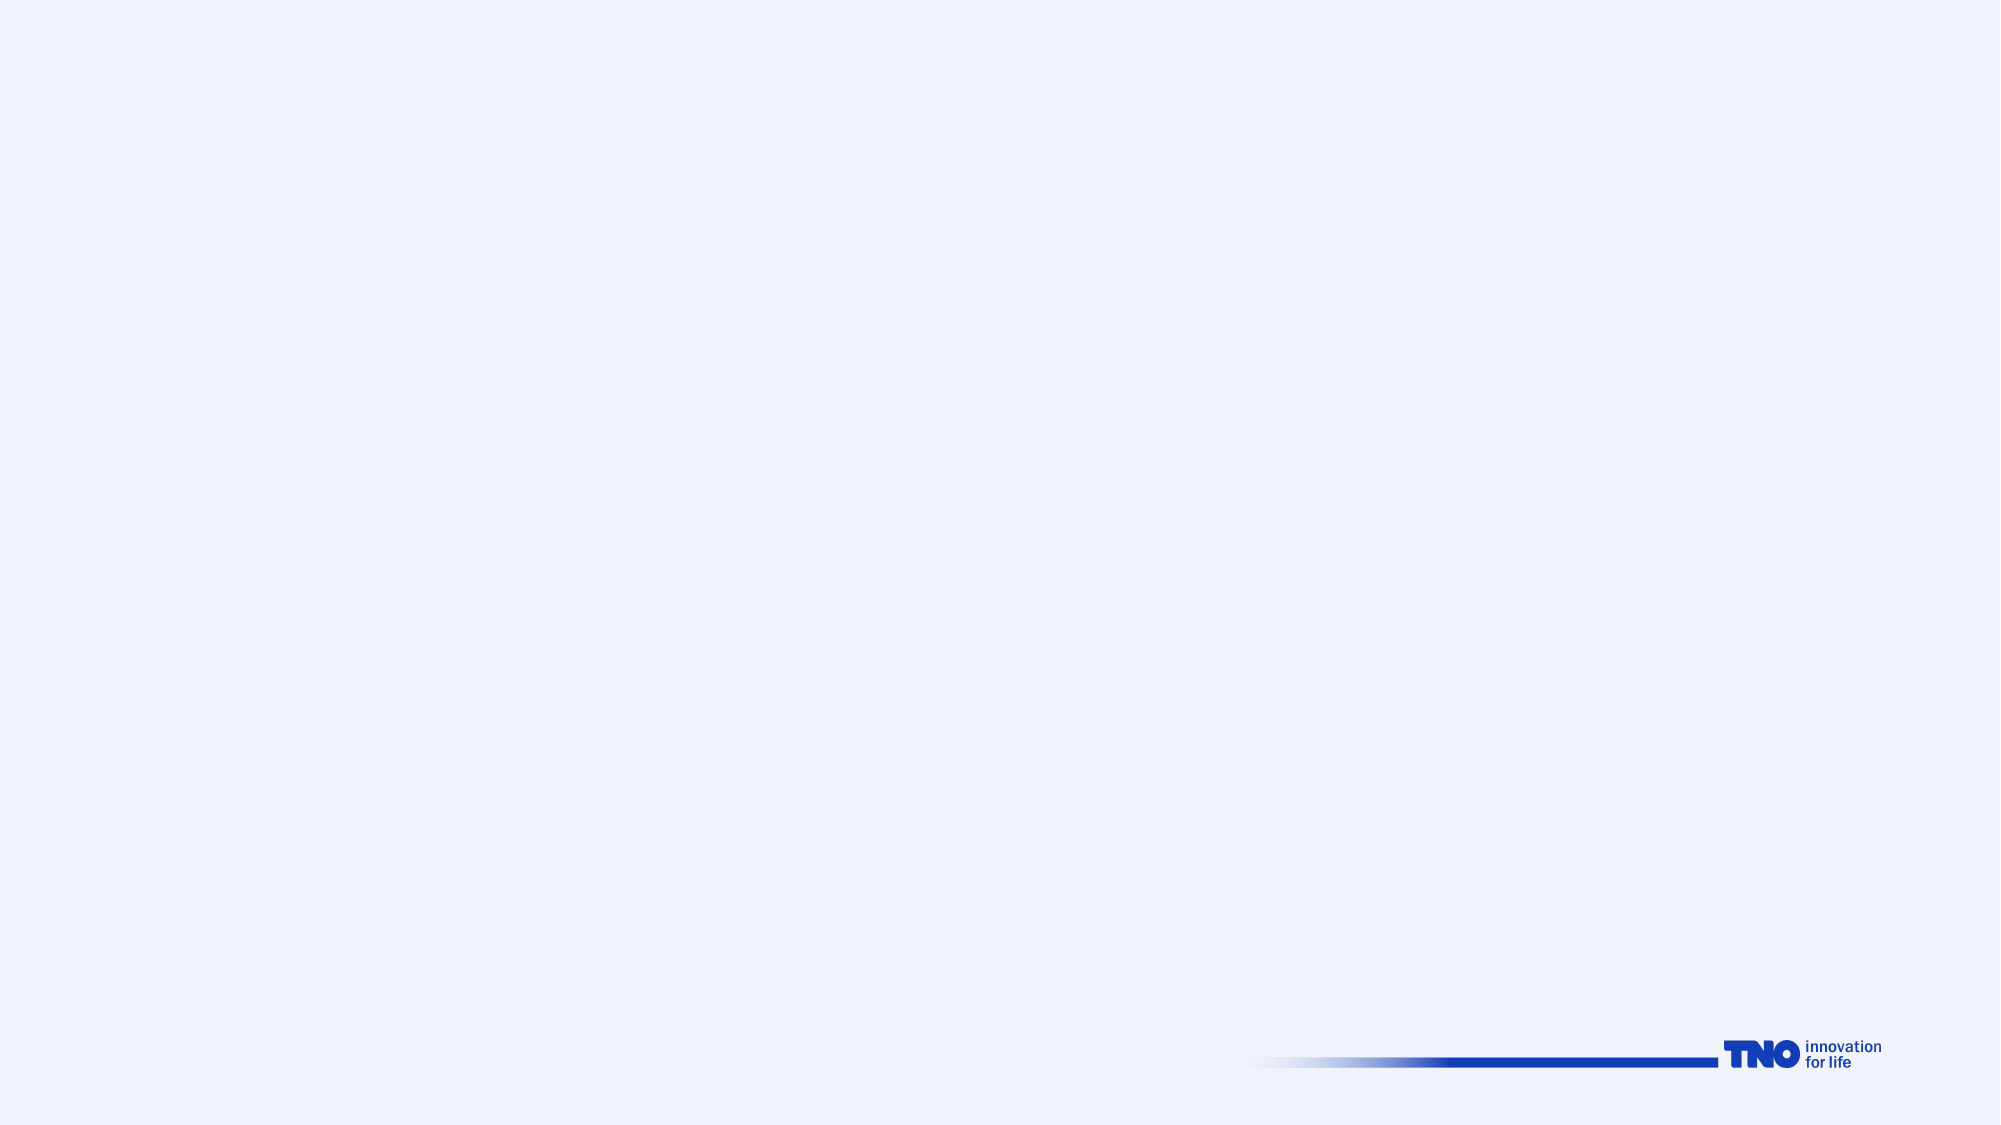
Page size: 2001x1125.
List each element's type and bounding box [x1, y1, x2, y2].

picture [1222, 1040, 1882, 1068]
